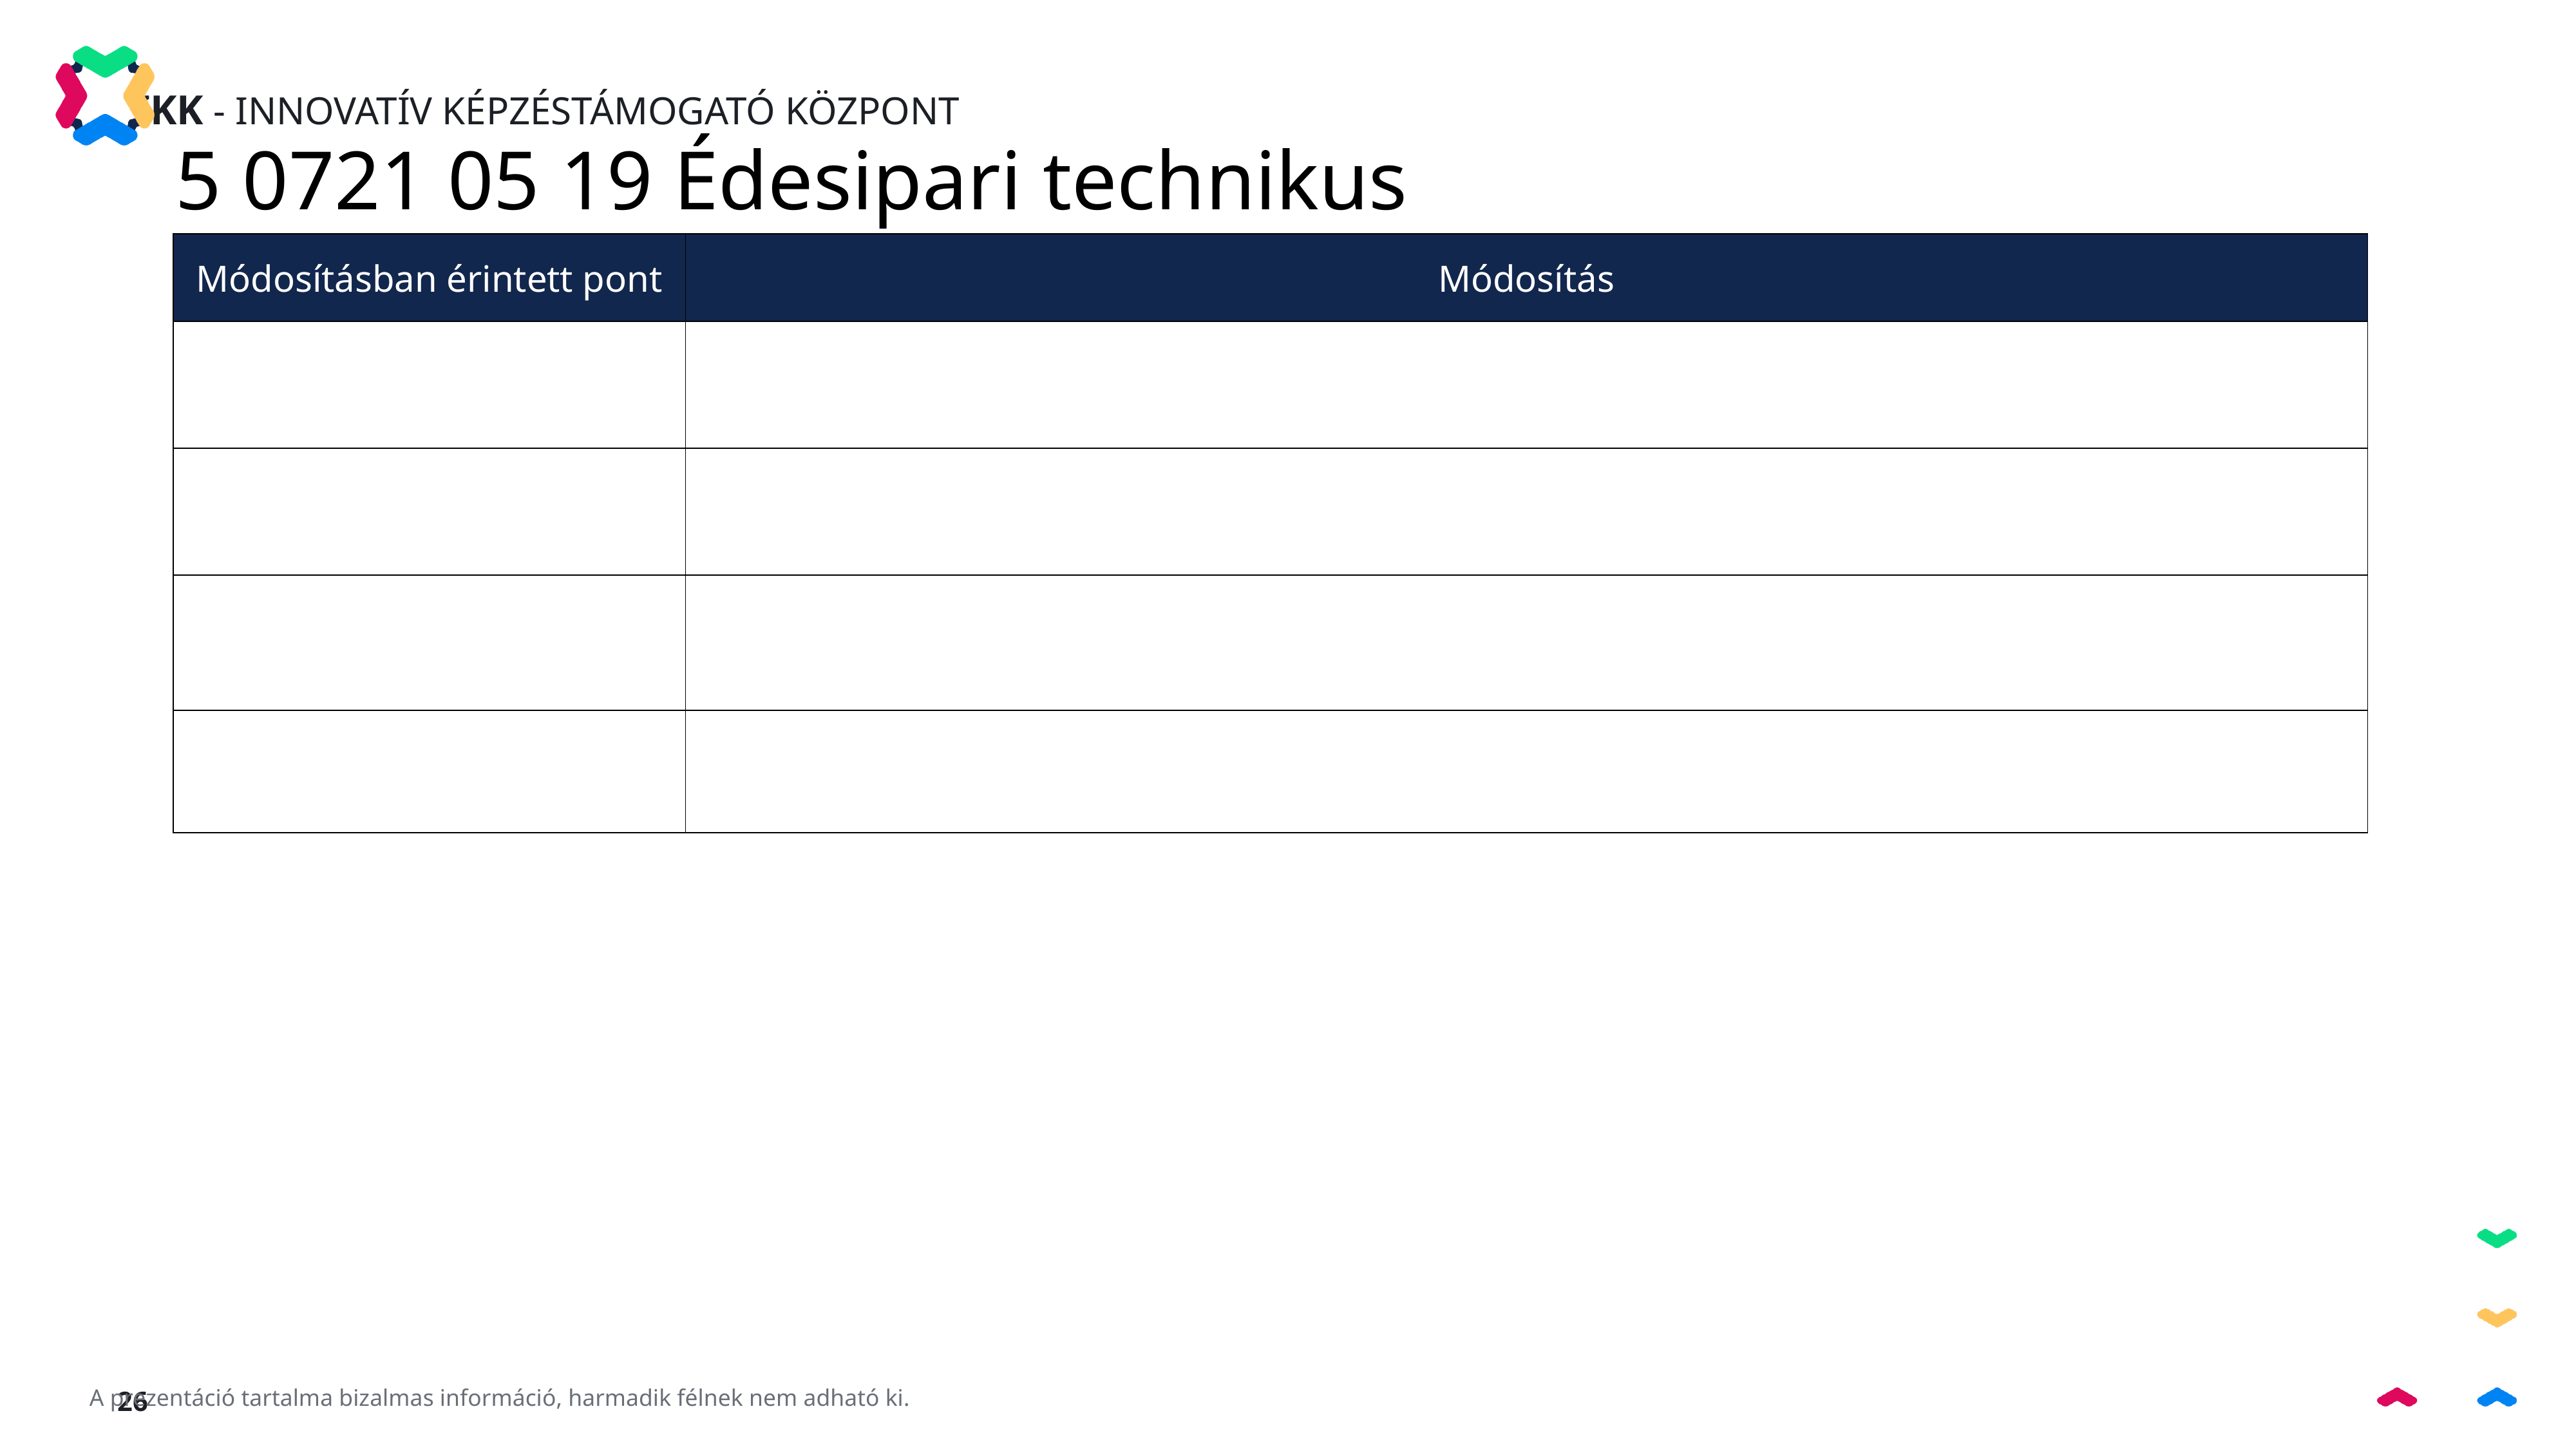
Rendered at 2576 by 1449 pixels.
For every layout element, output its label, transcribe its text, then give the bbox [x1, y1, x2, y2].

table_cell [686, 576, 2367, 710]
table_cell [174, 711, 685, 832]
list 5 0721 05 19 Édesipari technikus [175, 129, 2271, 233]
table_cell [686, 322, 2367, 448]
table_cell [174, 576, 685, 710]
table_cell [174, 449, 685, 574]
table_header Módosítás [686, 234, 2367, 321]
table_header Módosításban érintett pont [174, 234, 685, 321]
table_cell [174, 322, 685, 448]
table_cell [686, 711, 2367, 832]
picture [2377, 1229, 2517, 1406]
picture [55, 46, 155, 146]
table_cell [686, 449, 2367, 574]
